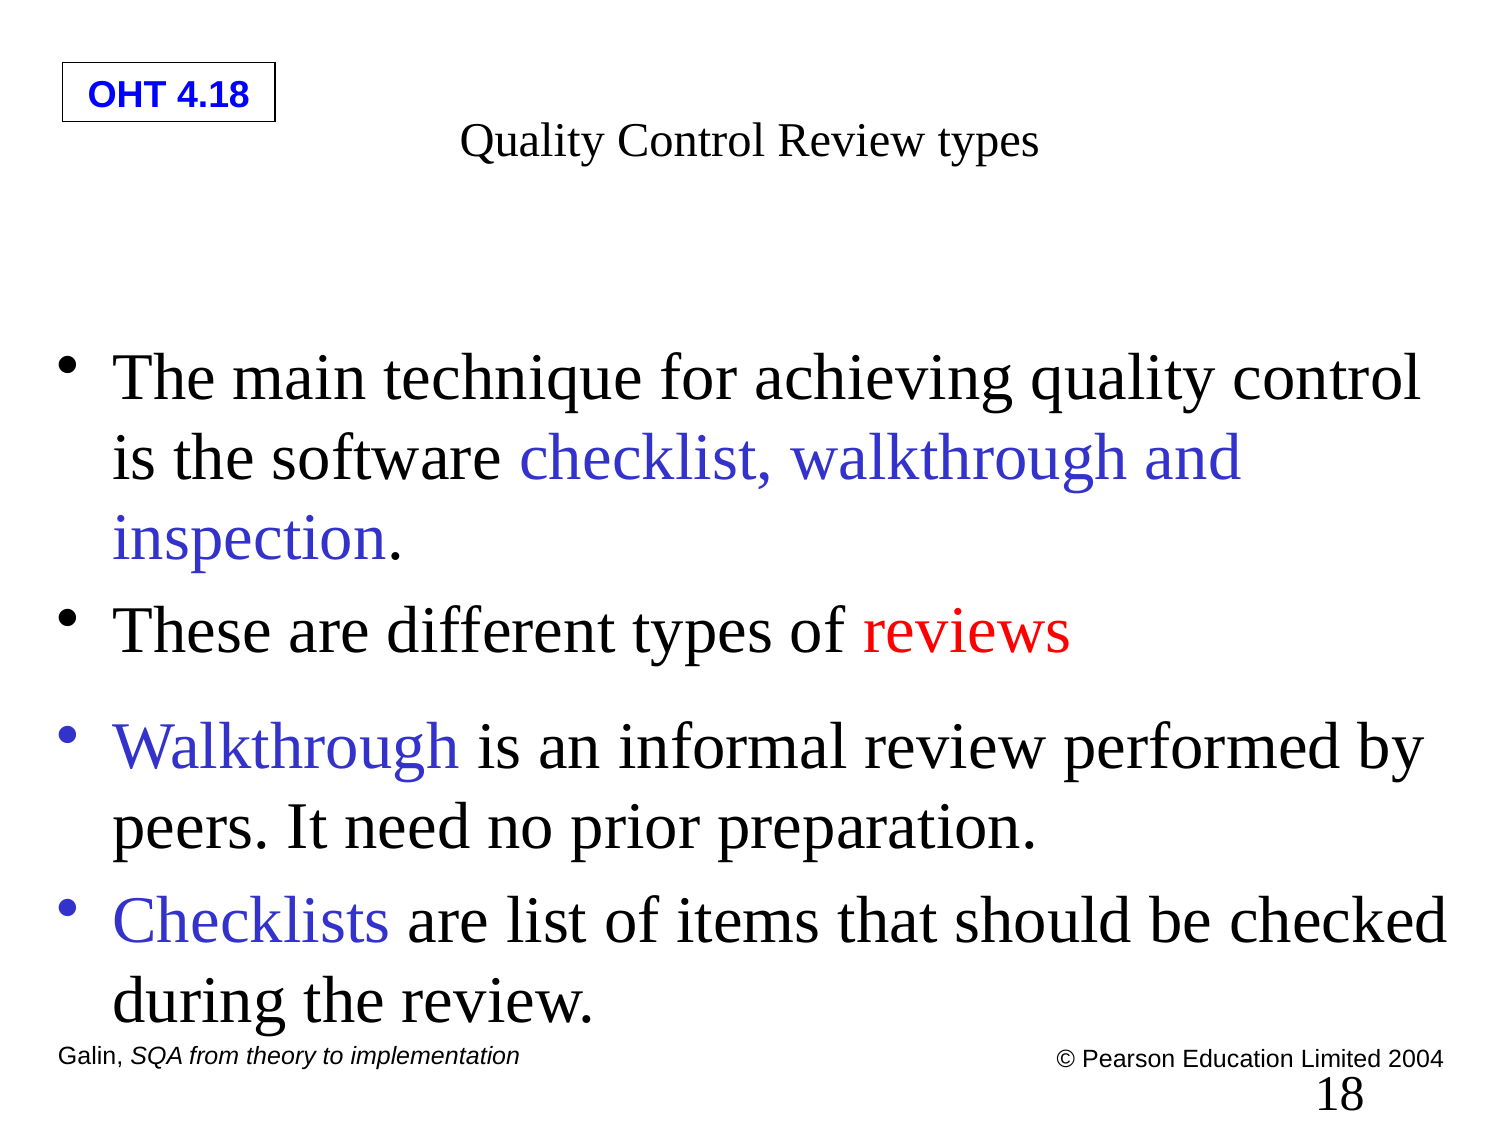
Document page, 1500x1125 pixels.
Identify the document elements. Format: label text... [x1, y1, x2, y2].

title Quality Control Review types [112, 99, 1388, 232]
list The main technique for achieving quality control is the software checklist, walkthrough and inspection. These are different types of reviews Walkthrough is an informal review performed by peers. It need no prior preparation. Checklists are list of items that should be checked during the review. [41, 324, 1471, 1001]
slide_number 18 [1299, 1052, 1425, 1113]
